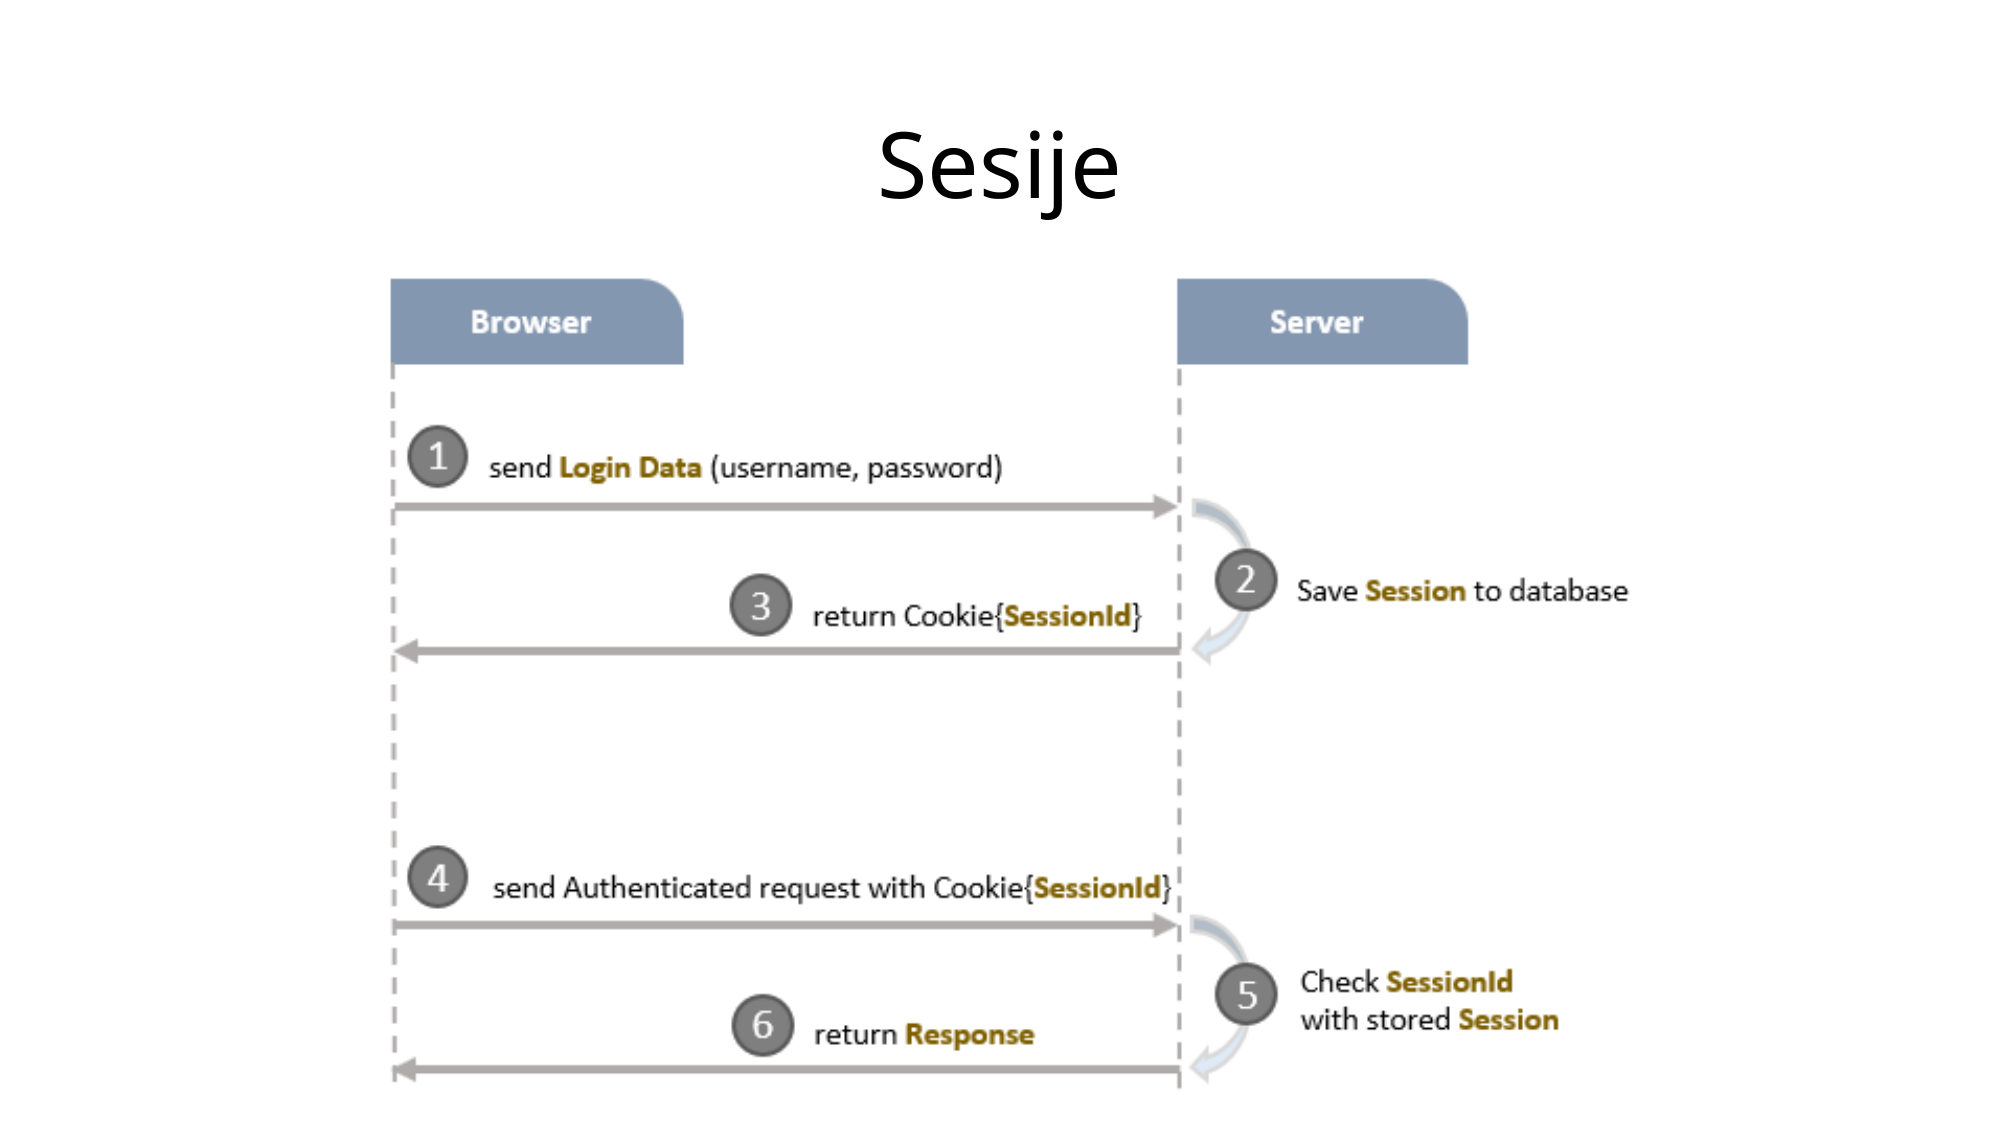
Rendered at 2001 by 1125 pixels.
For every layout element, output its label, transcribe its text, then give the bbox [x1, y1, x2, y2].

title Sesije [137, 59, 1863, 278]
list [341, 227, 1659, 1095]
